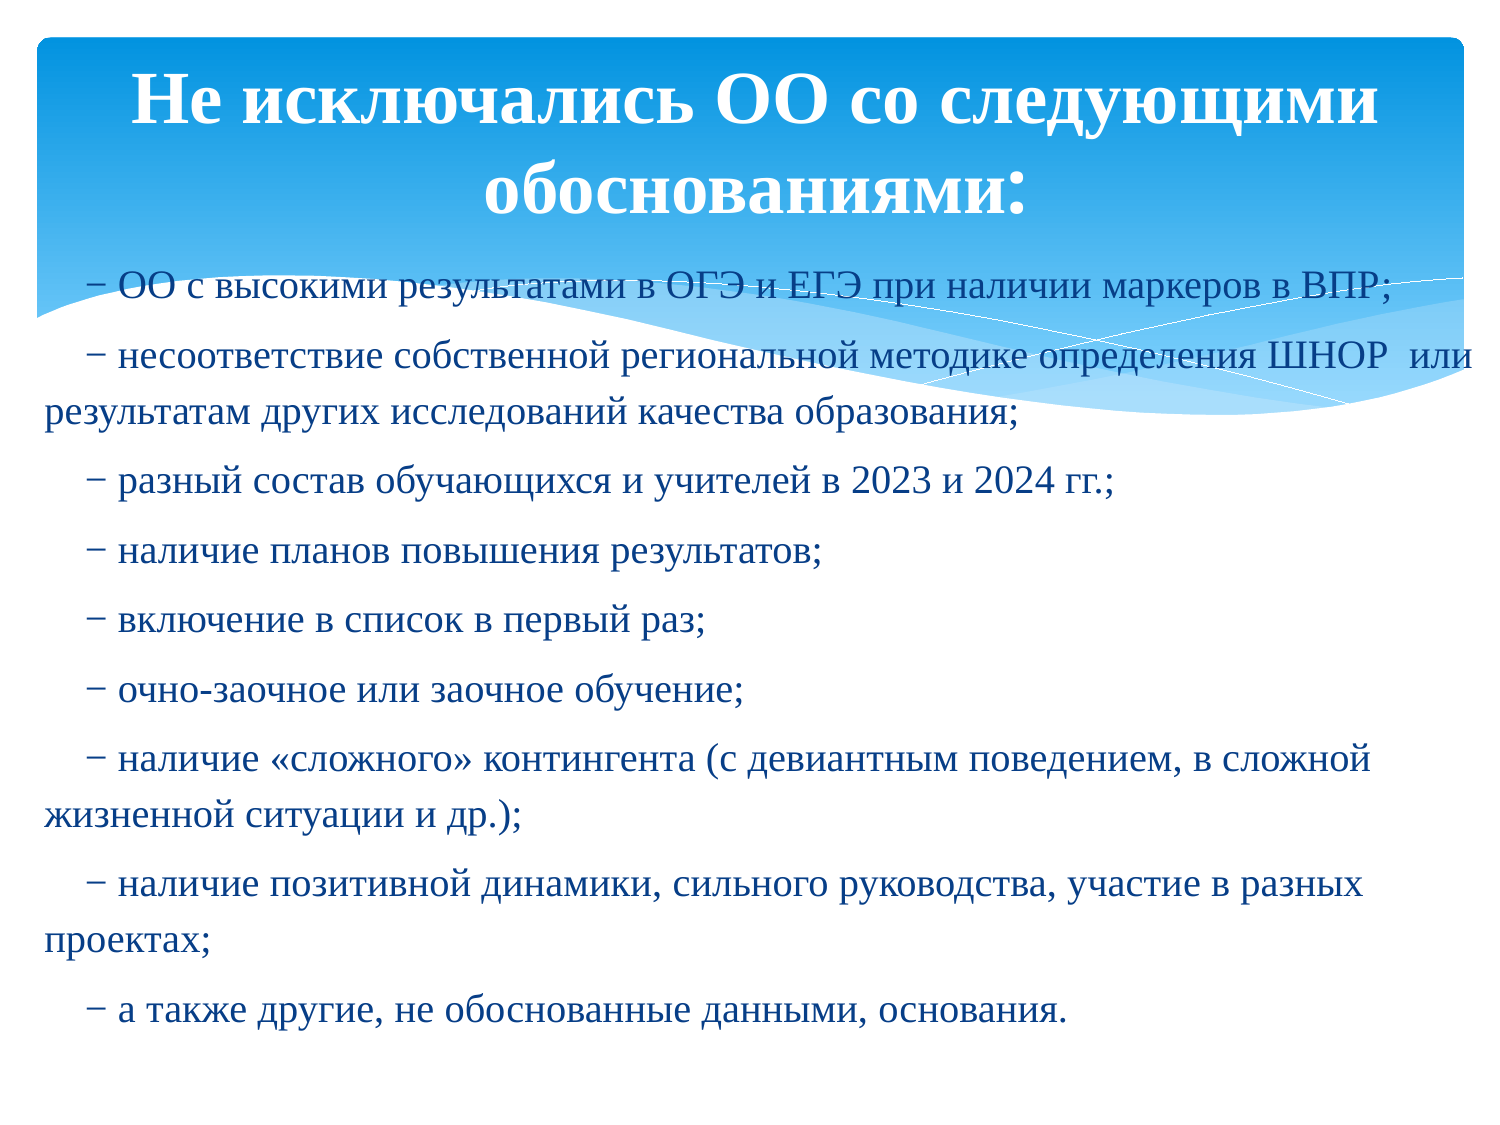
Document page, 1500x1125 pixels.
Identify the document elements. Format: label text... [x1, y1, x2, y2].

title Не исключались ОО со следующими обоснованиями: [41, 45, 1471, 232]
list − ОО с высокими результатами в ОГЭ и ЕГЭ при наличии маркеров в ВПР; − несоответствие собственной региональной методике определения ШНОР или результатам других исследований качества образования; − разный состав обучающихся и учителей в 2023 и 2024 гг.; − наличие планов повышения результатов; − включение в список в первый раз; − очно-заочное или заочное обучение; − наличие «сложного» контингента (с девиантным поведением, в сложной жизненной ситуации и др.); − наличие позитивной динамики, сильного руководства, участие в разных проектах; − а также другие, не обоснованные данными, основания. [29, 243, 1500, 1125]
